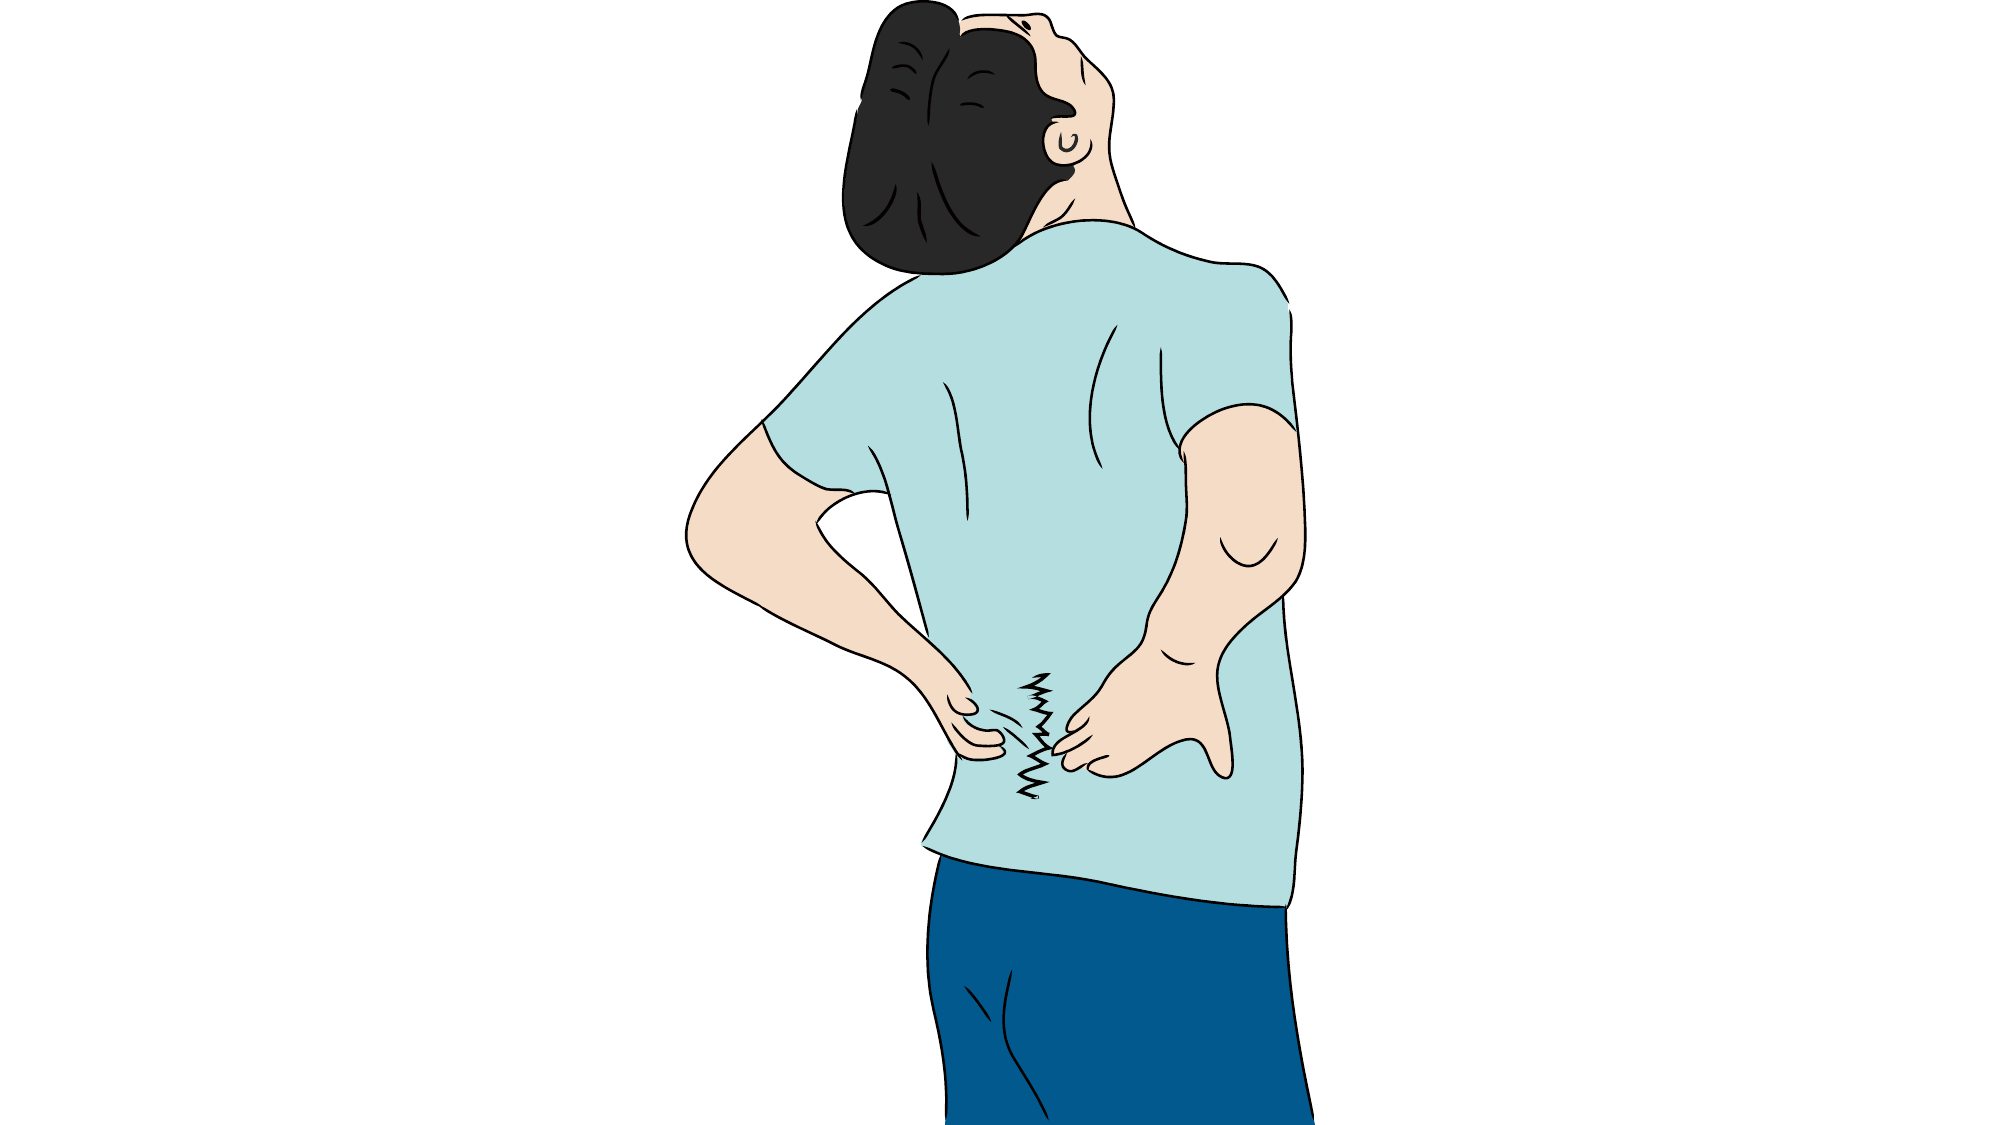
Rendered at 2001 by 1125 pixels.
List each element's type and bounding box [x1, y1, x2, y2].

text_box [684, 0, 1316, 1125]
